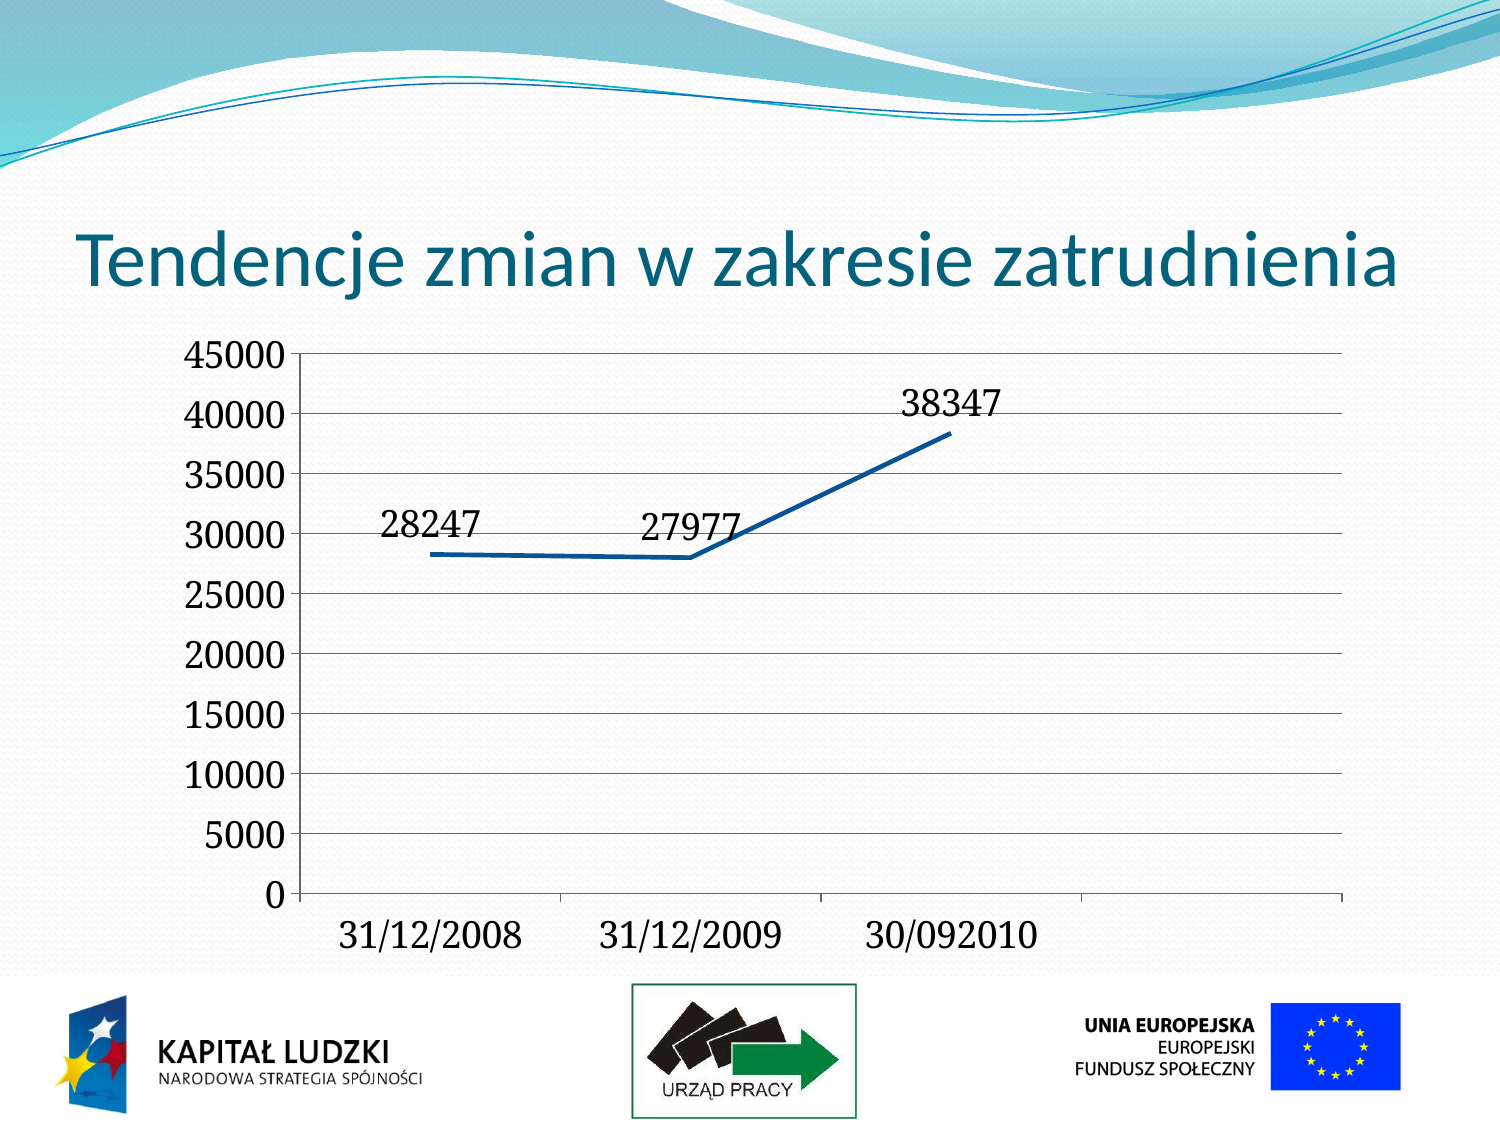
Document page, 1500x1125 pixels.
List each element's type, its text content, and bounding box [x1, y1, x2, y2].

picture [41, 975, 442, 1125]
chart [159, 314, 1367, 974]
picture [1045, 975, 1430, 1118]
picture [631, 984, 857, 1119]
title Tendencje zmian w zakresie zatrudnienia [75, 115, 1425, 303]
